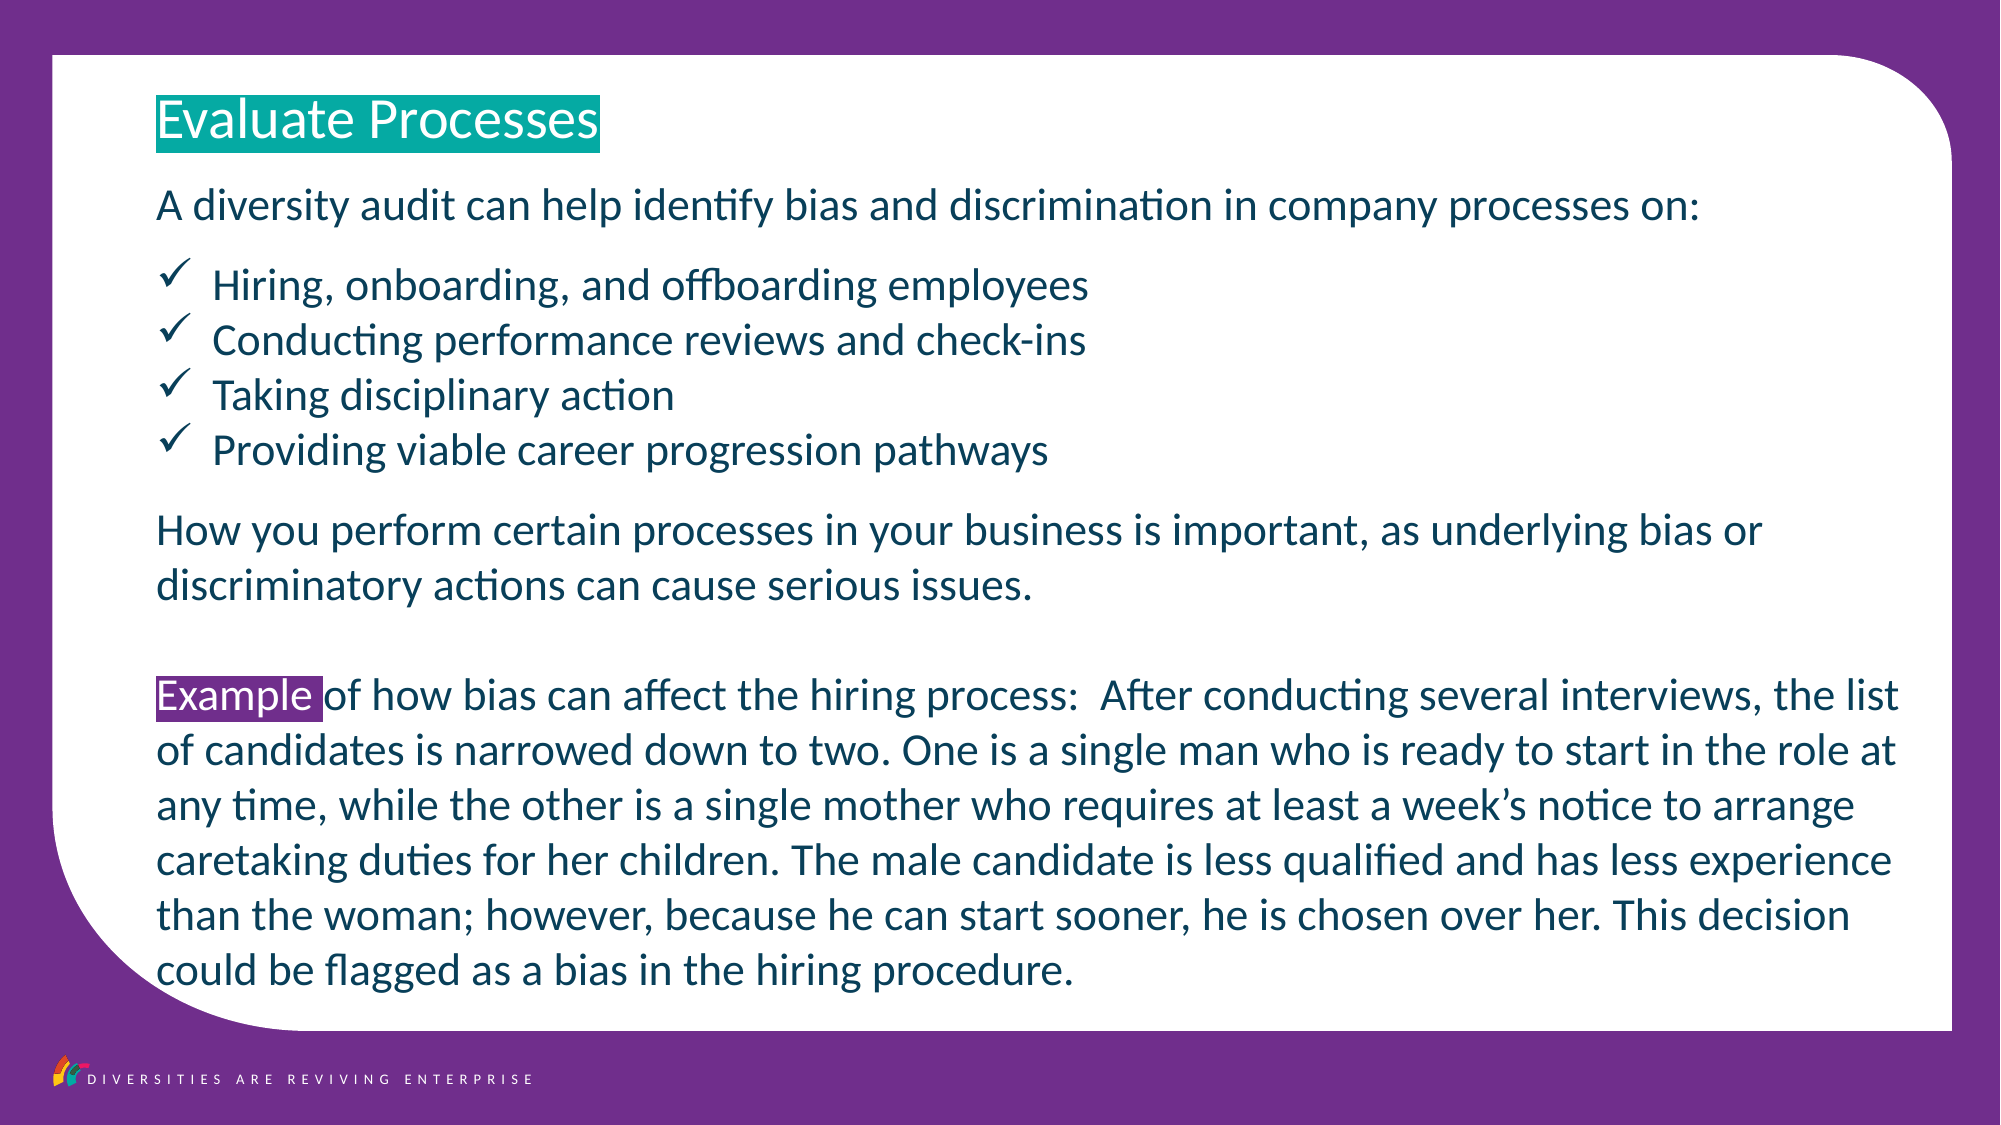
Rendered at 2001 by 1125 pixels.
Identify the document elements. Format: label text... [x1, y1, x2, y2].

list Evaluate Processes A diversity audit can help identify bias and discrimination in company processes on: Hiring, onboarding, and offboarding employees Conducting performance reviews and check-ins Taking disciplinary action Providing viable career progression pathways How you perform certain processes in your business is important, as underlying bias or discriminatory actions can cause serious issues. Example of how bias can affect the hiring process: After conducting several interviews, the list of candidates is narrowed down to two. One is a single man who is ready to start in the role at any time, while the other is a single mother who requires at least a week’s notice to arrange caretaking duties for her children. The male candidate is less qualified and has less experience than the woman; however, because he can start sooner, he is chosen over her. This decision could be flagged as a bias in the hiring procedure. [141, 72, 1944, 704]
